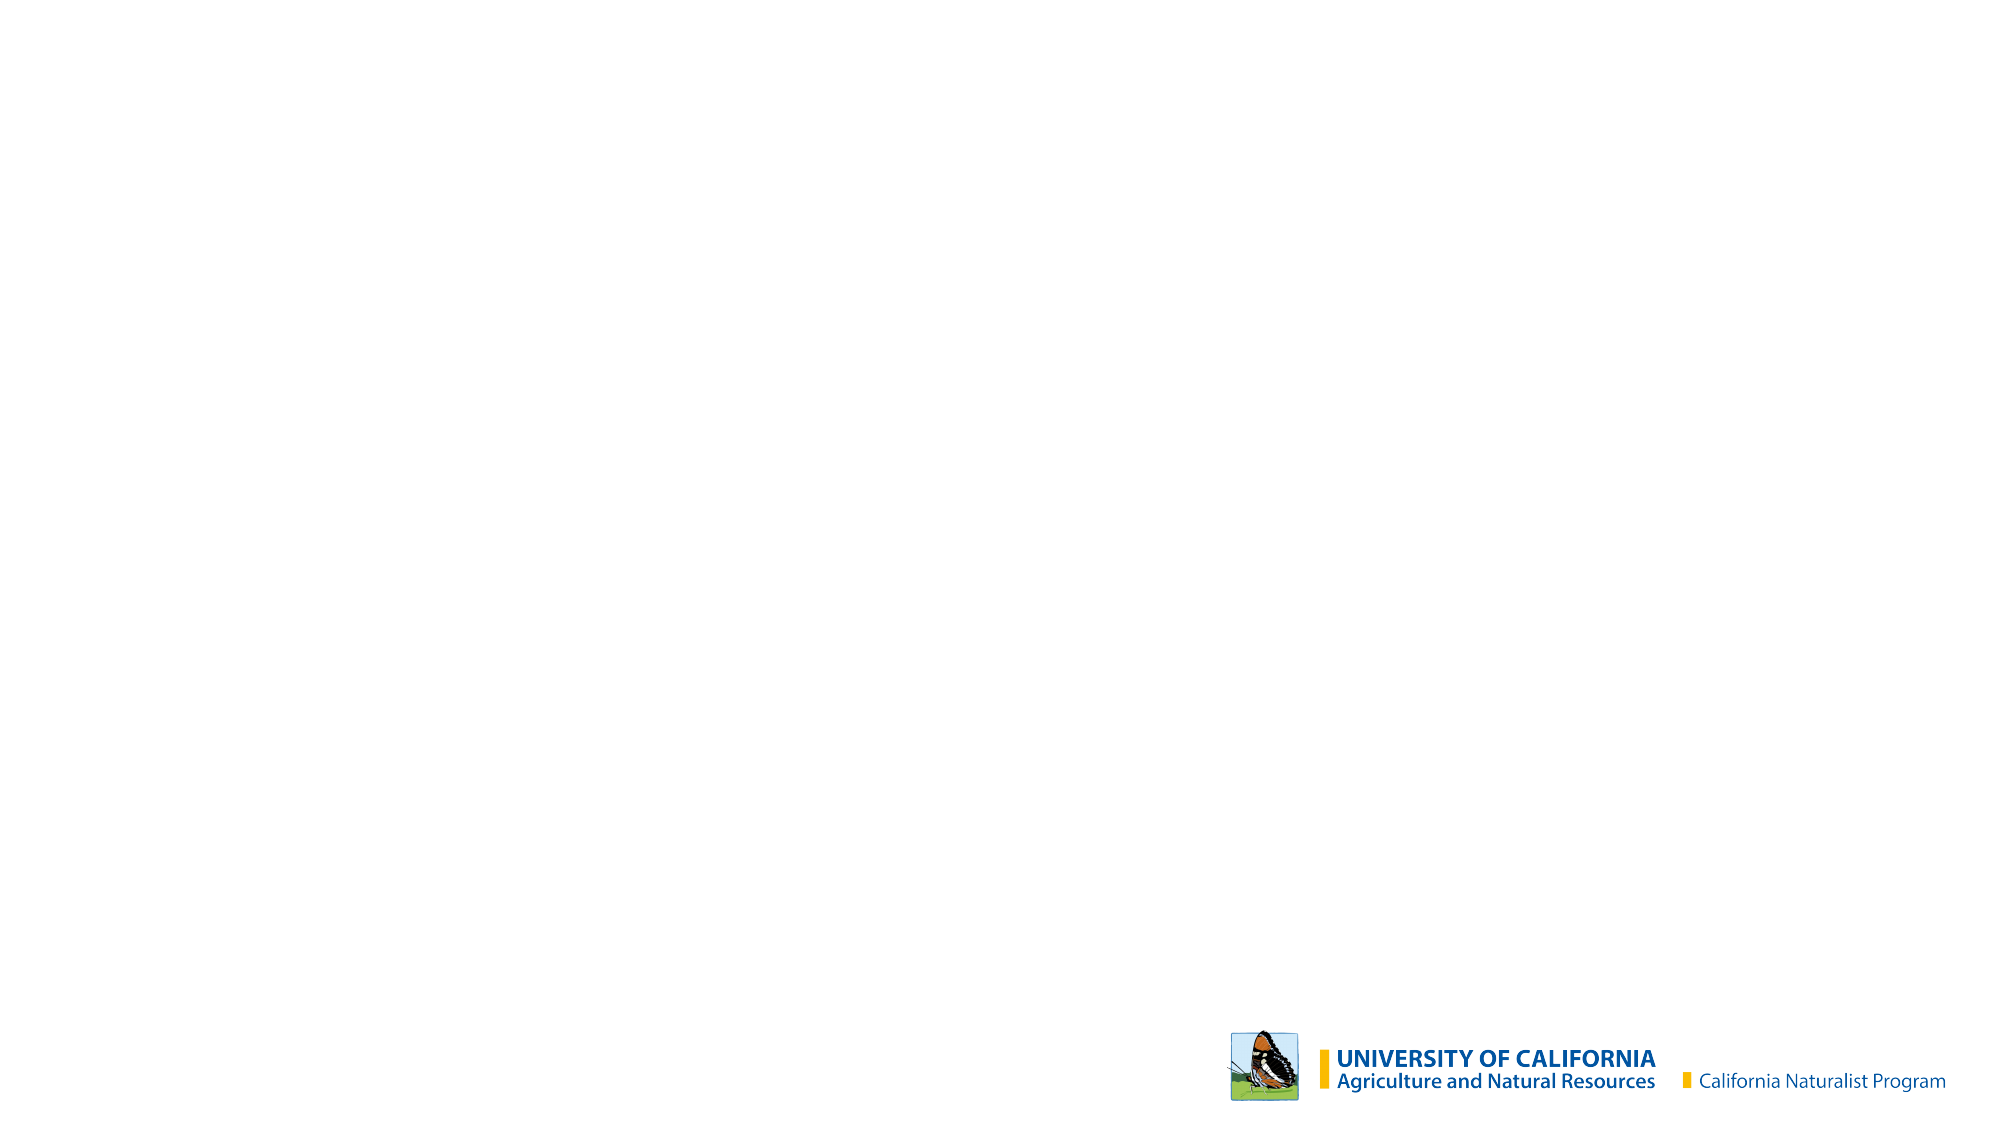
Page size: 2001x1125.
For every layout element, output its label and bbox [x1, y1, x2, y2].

picture [1215, 1000, 1976, 1125]
